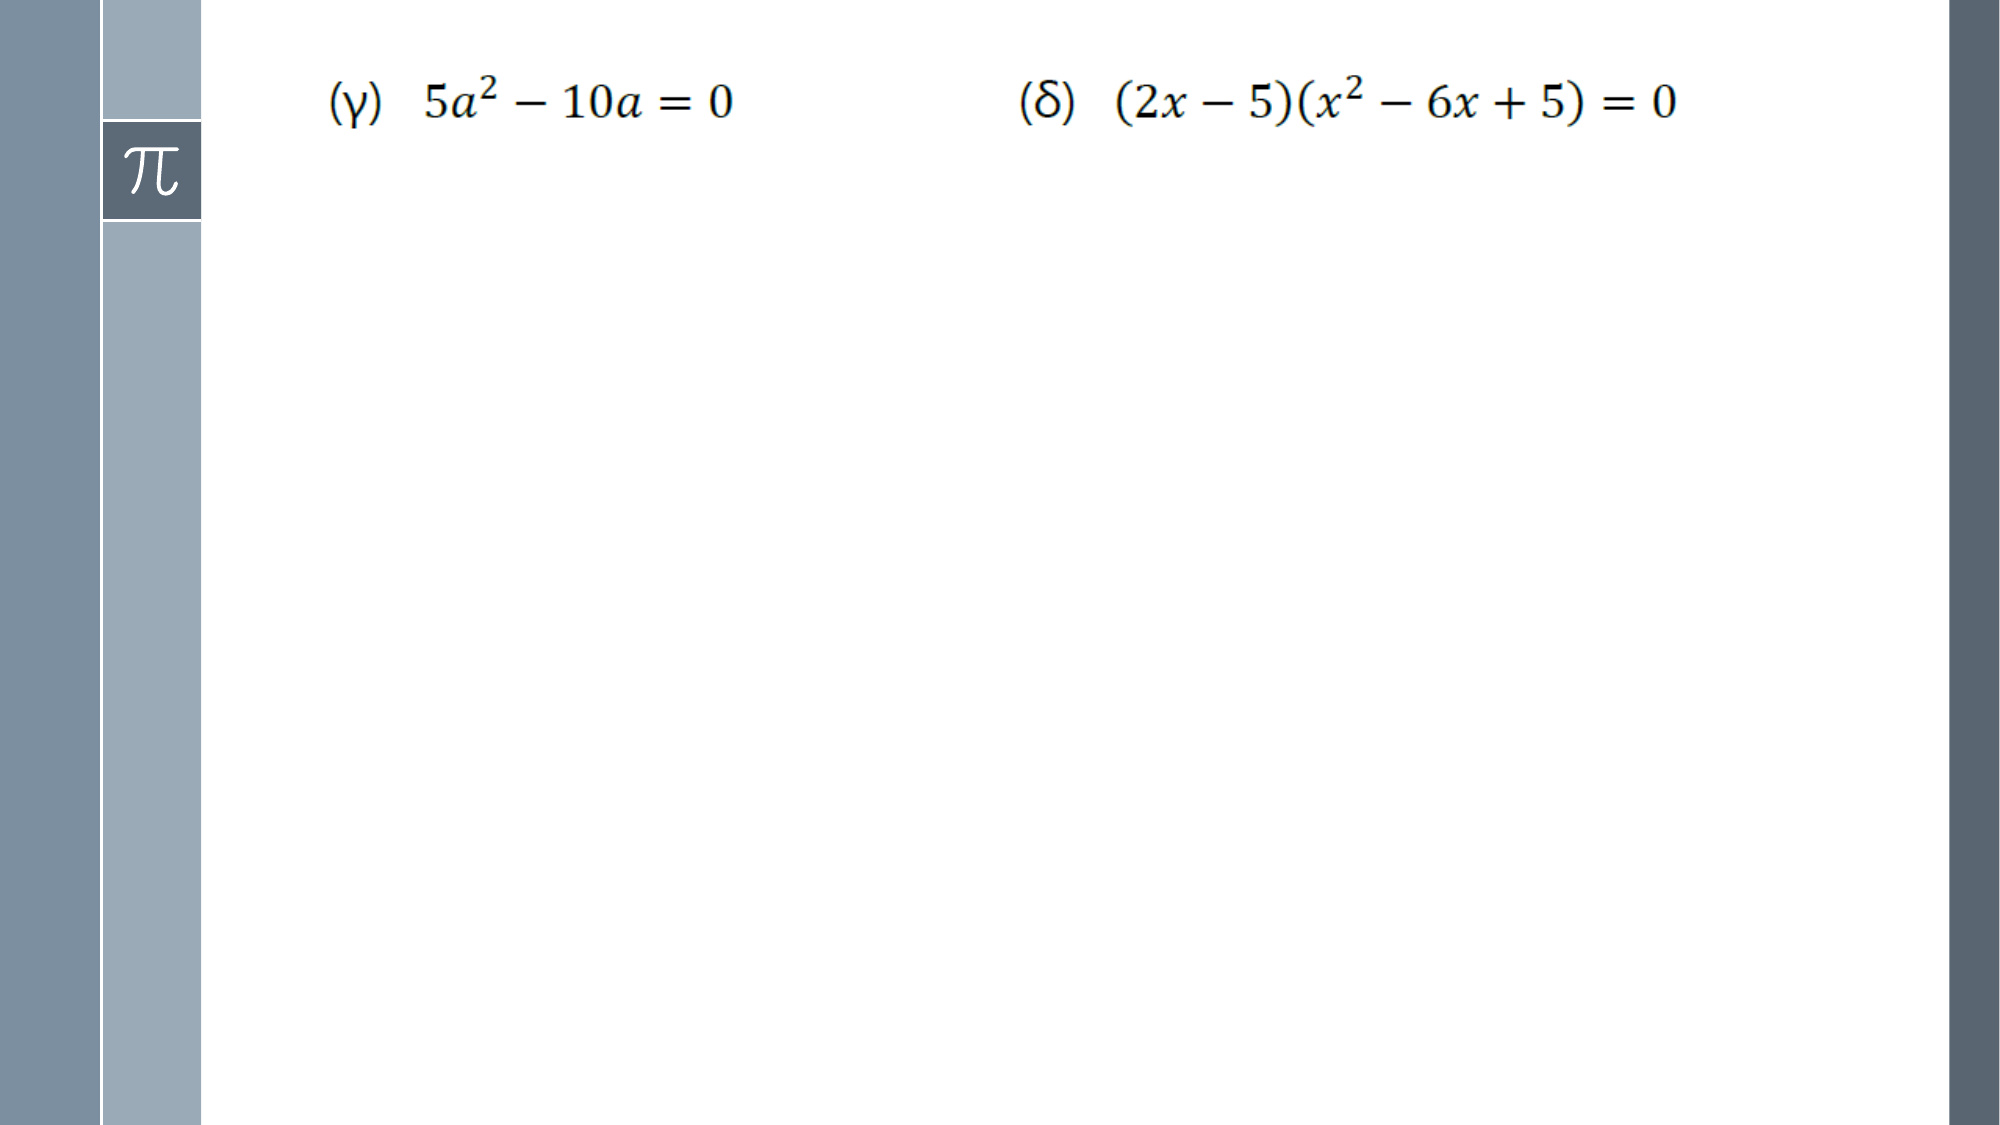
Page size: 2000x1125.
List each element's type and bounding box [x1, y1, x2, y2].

picture [243, 42, 1860, 160]
